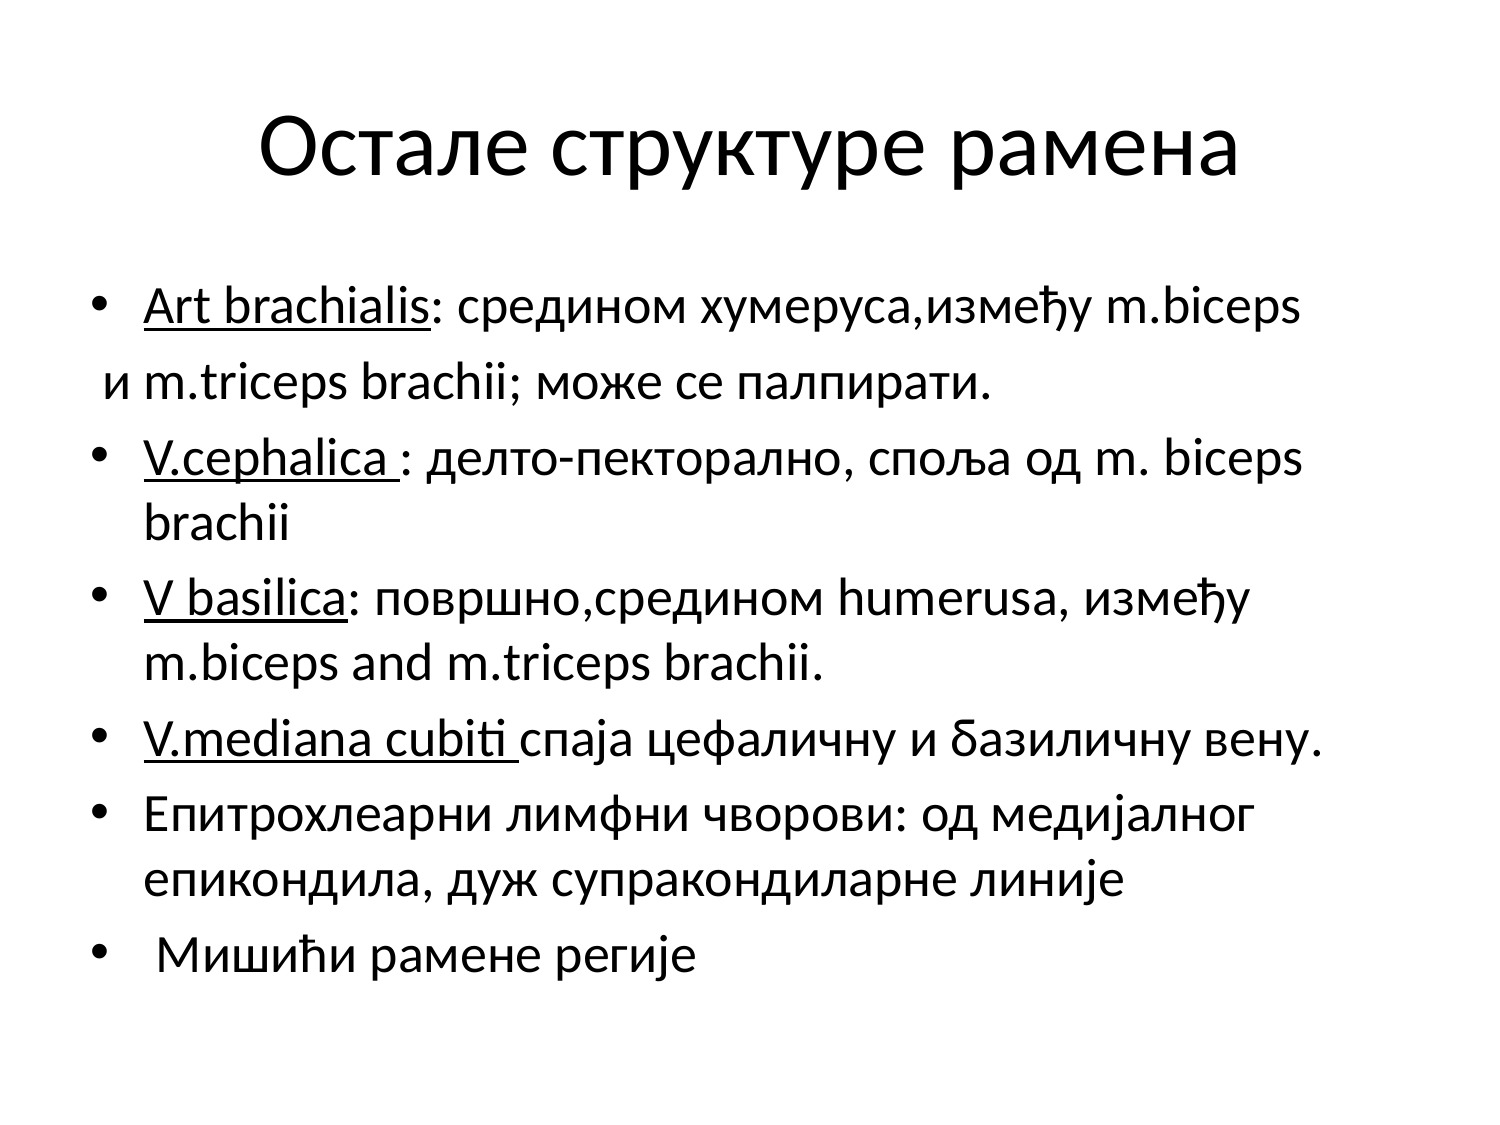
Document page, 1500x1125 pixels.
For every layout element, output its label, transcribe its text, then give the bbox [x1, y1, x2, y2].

title Остале структуре рамена [75, 45, 1425, 233]
list Art brachialis: средином хумеруса,између m.biceps и m.triceps brachii; може се палпирати. V.cephalica : делто-пекторално, споља од m. biceps brachii V basilica: површно,средином humerusa, између m.biceps and m.triceps brachii. V.mediana cubiti спаја цефаличну и базиличну вену. Eпитрохлеарни лимфни чворови: од медијалног епикондила, дуж супракондиларне линије Mишићи рамене регије [75, 262, 1425, 1005]
